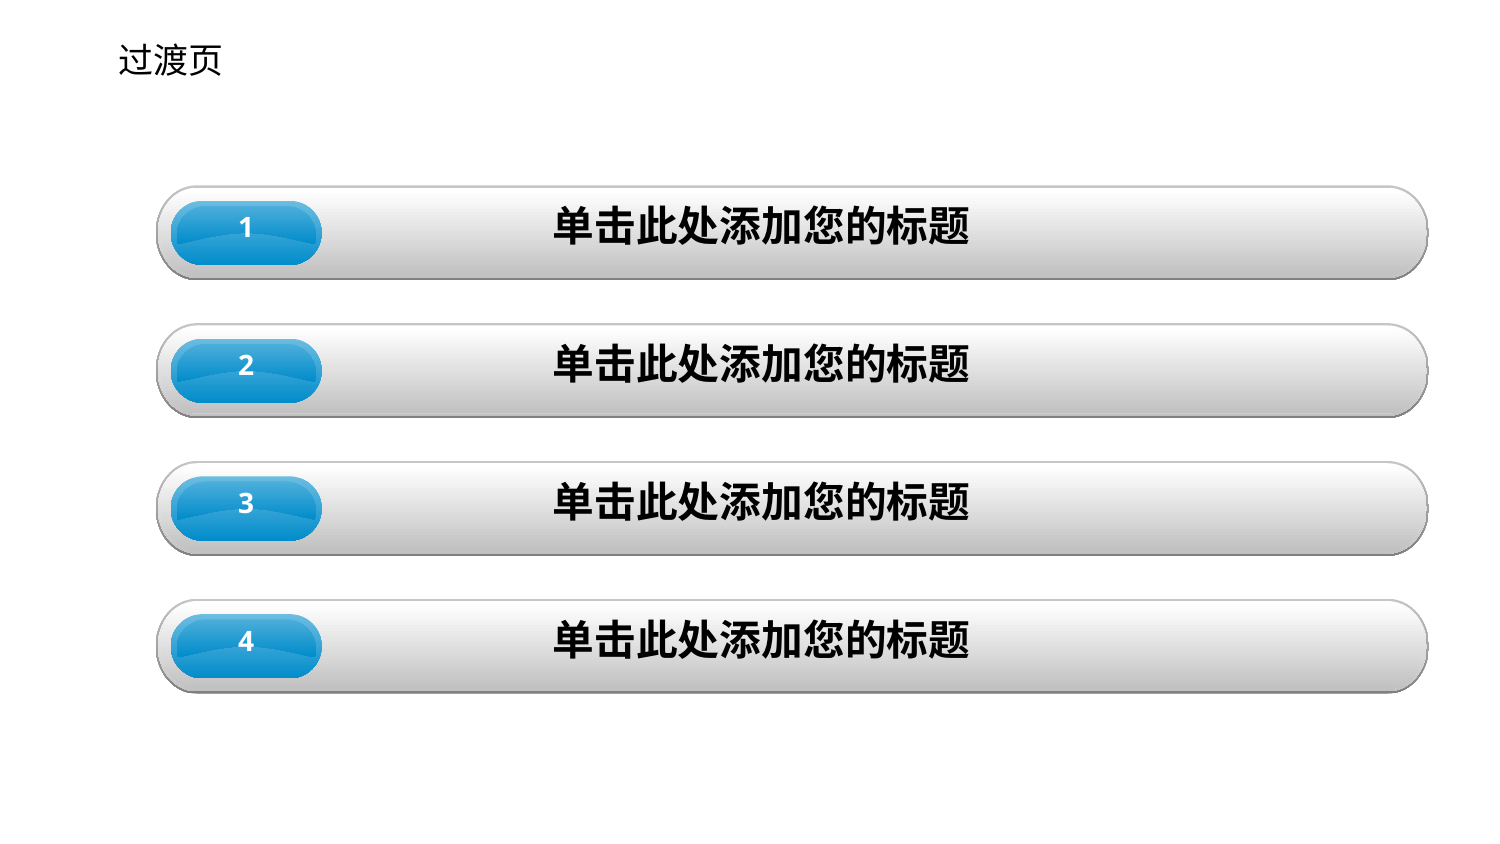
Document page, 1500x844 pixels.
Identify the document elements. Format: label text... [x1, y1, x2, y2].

title 过渡页 [103, 29, 1397, 91]
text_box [155, 323, 1429, 418]
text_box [155, 460, 1429, 556]
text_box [155, 185, 1429, 281]
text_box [155, 598, 1429, 694]
